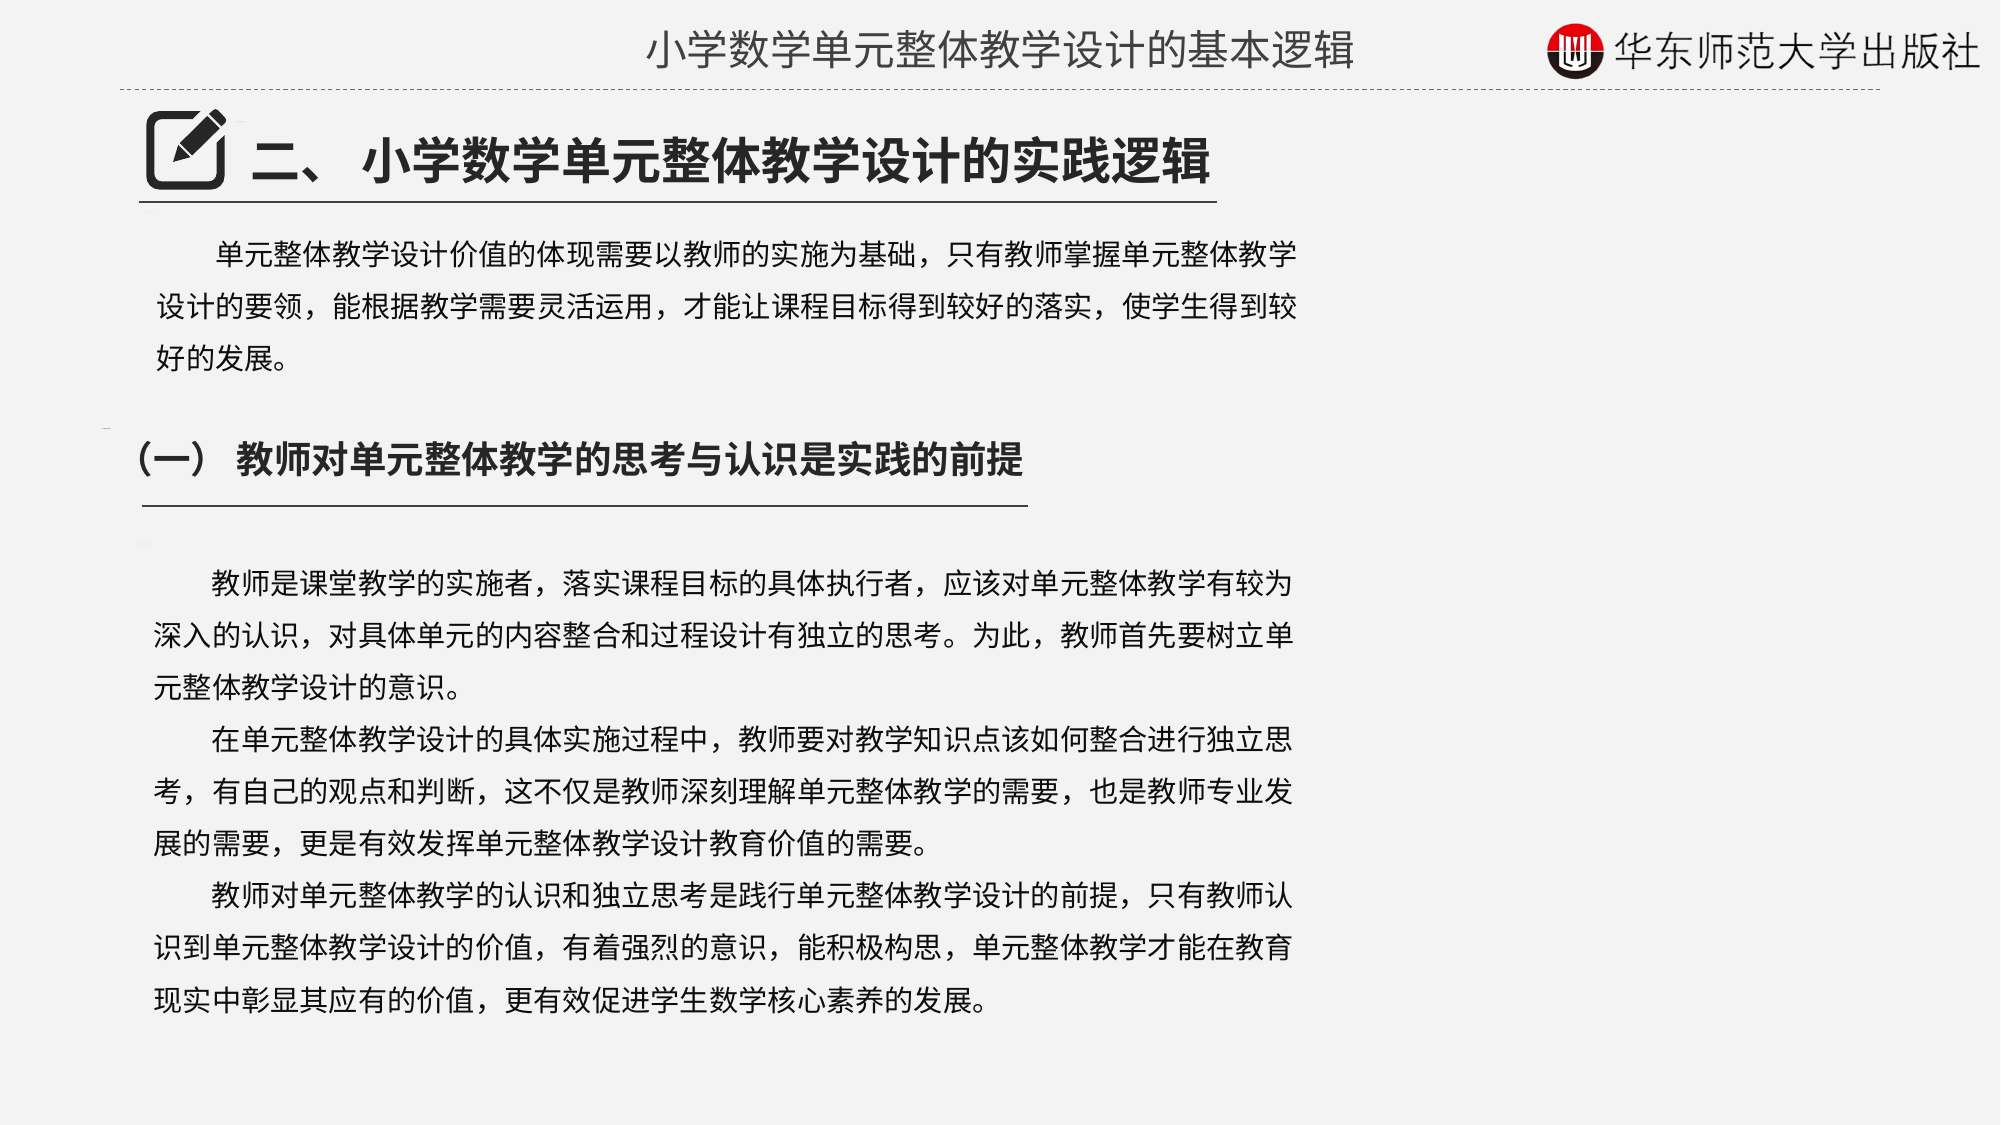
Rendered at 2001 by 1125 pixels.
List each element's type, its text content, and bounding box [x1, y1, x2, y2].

text_box 二、 小学数学单元整体教学设计的实践逻辑 [235, 121, 1336, 197]
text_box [1536, 13, 1989, 83]
text_box [146, 111, 225, 190]
text_box [208, 109, 227, 127]
text_box 教师是课堂教学的实施者，落实课程目标的具体执行者，应该对单元整体教学有较为深入的认识，对具体单元的内容整合和过程设计有独立的思考。为此，教师首先要树立单元整体教学设计的意识。 在单元整体教学设计的具体实施过程中，教师要对教学知识点该如何整合进行独立思考，有自己的观点和判断，这不仅是教师深刻理解单元整体教学的需要，也是教师专业发展的需要，更是有效发挥单元整体教学设计教育价值的需要。 教师对单元整体教学的认识和独立思考是践行单元整体教学设计的前提，只有教师认识到单元整体教学设计的价值，有着强烈的意识，能积极构思，单元整体教学才能在教育现实中彰显其应有的价值，更有效促进学生数学核心素养的发展。 [138, 540, 1320, 1025]
text_box （一） 教师对单元整体教学的思考与认识是实践的前提 [101, 428, 1145, 489]
text_box 单元整体教学设计价值的体现需要以教师的实施为基础，只有教师掌握单元整体教学设计的要领，能根据教学需要灵活运用，才能让课程目标得到较好的落实，使学生得到较好的发展。 [142, 212, 1320, 383]
text_box 小学数学单元整体教学设计的基本逻辑 [619, 23, 1381, 74]
